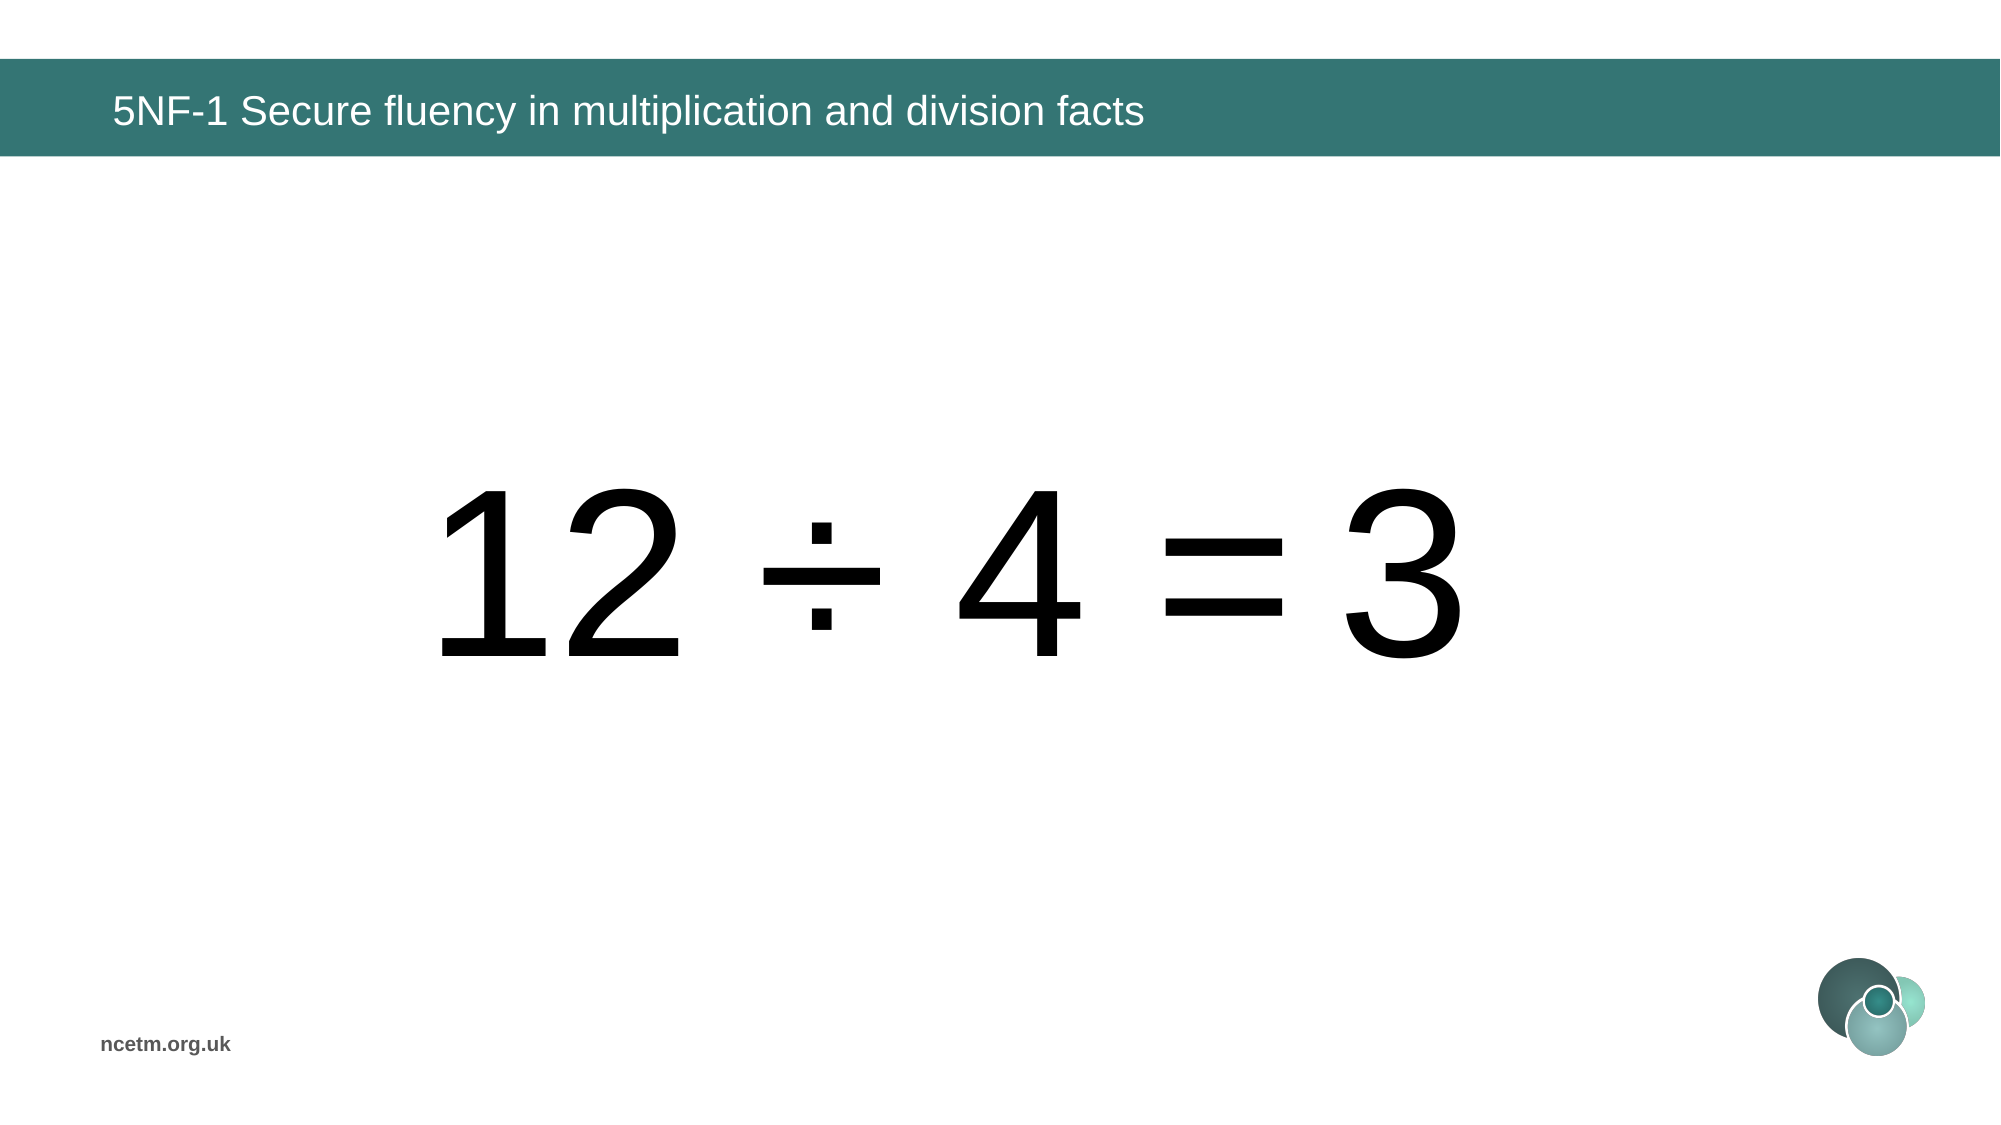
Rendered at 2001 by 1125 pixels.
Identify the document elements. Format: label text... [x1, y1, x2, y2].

title 5NF-1 Secure fluency in multiplication and division facts [97, 76, 1945, 147]
text_box 3 [1322, 409, 1486, 712]
picture [1818, 958, 1925, 1056]
text_box 12 ÷ 4 = [409, 409, 1322, 712]
